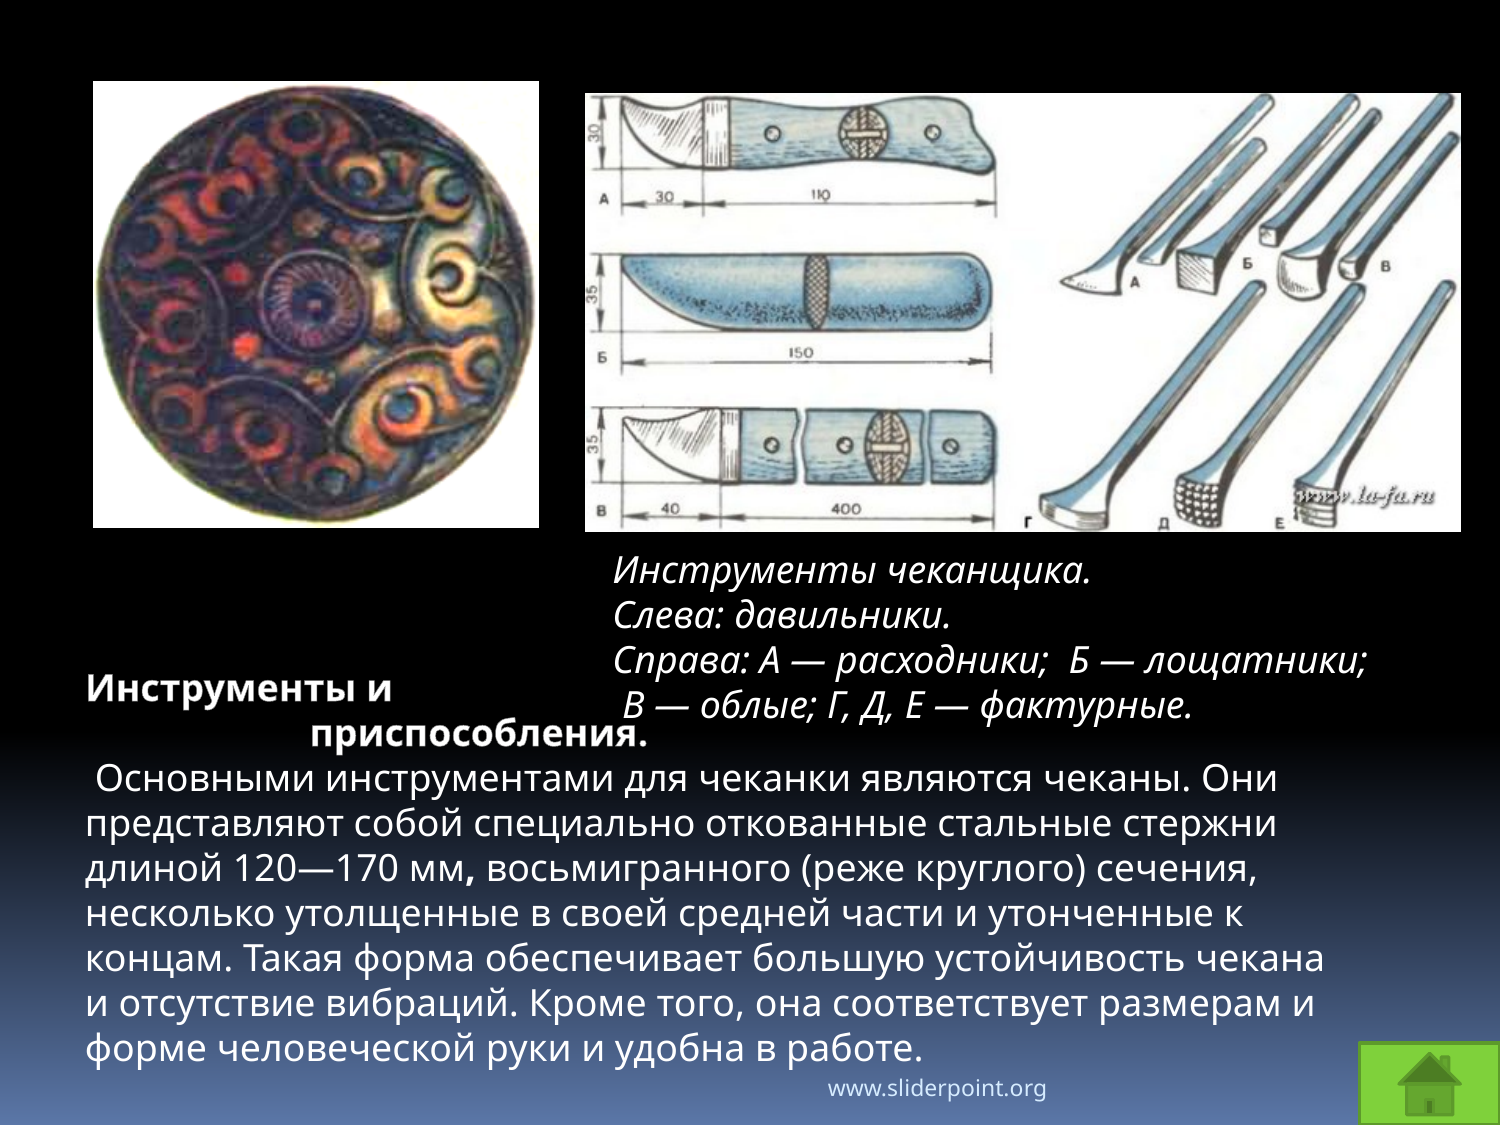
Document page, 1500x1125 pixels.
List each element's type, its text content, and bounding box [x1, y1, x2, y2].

text_box Инструменты и приспособления. Основными инструментами для чеканки являются чеканы. Они представляют собой специально откованные стальные стержни длиной 120—170 мм, восьмигранного (реже круглого) сечения, несколько утолщенные в своей средней части и утонченные к концам. Такая форма обеспечивает большую устойчивость чекана и отсутствие вибраций. Кроме того, она соответствует размерам и форме человеческой руки и удобна в работе. [70, 656, 1348, 1076]
text_box Инструменты чеканщика. Слева: давильники. Справа: А — расходники; Б — лощатники; B — облые; Г, Д, Е — фактурные. [597, 538, 1500, 734]
footer www.sliderpoint.org [150, 1052, 1063, 1113]
picture [93, 81, 540, 528]
text_box [1358, 1041, 1500, 1125]
picture [585, 93, 1462, 532]
